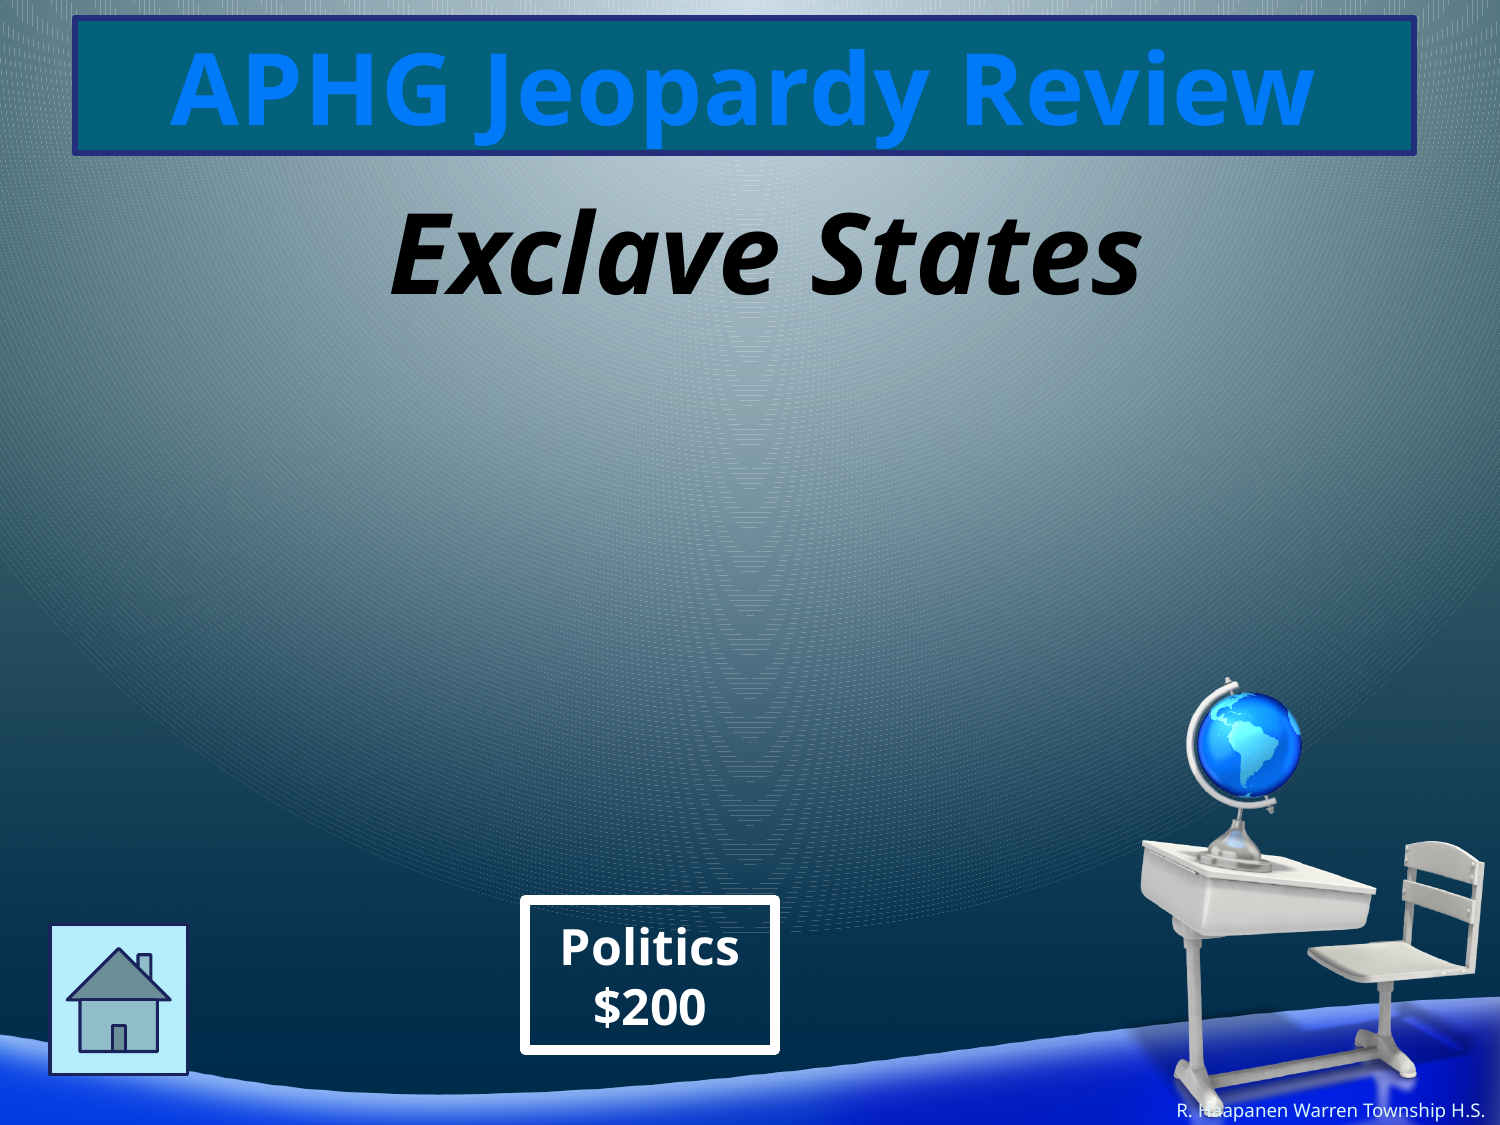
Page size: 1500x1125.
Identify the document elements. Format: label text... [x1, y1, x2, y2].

picture [0, 0, 1500, 1125]
text_box Politics $200 [525, 899, 775, 1050]
list Exclave States [33, 174, 1500, 250]
footer R. Haapanen Warren Township H.S. [1025, 1091, 1500, 1125]
text_box [48, 923, 189, 1076]
